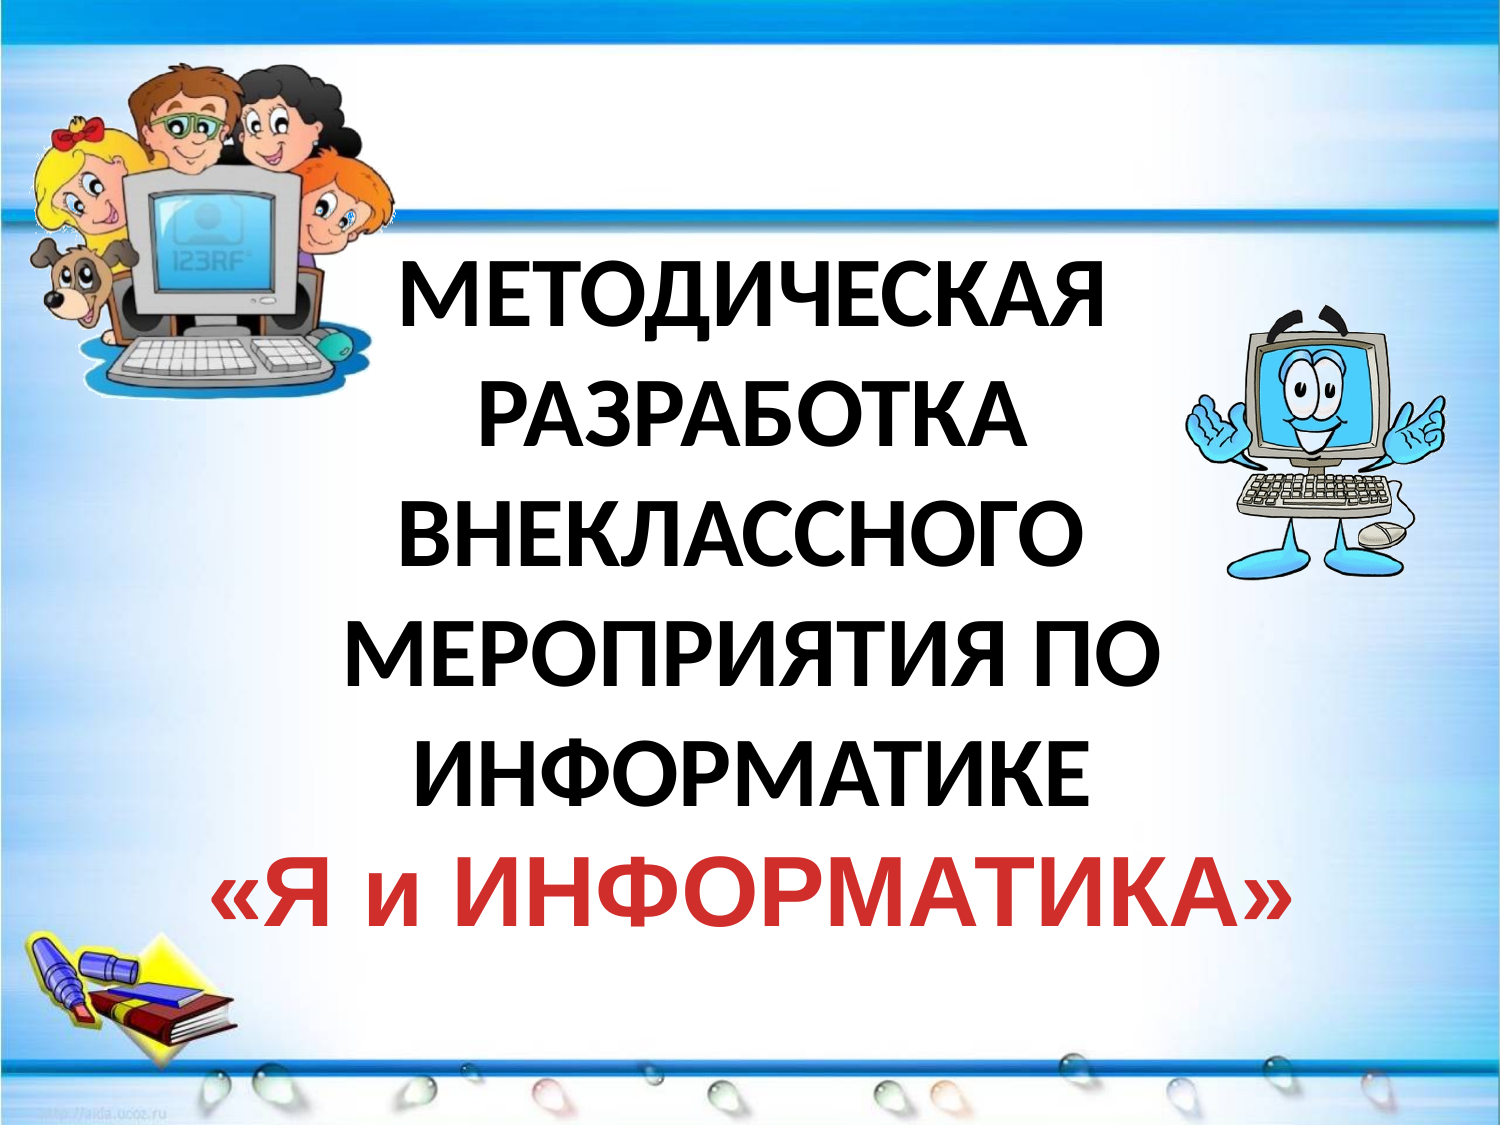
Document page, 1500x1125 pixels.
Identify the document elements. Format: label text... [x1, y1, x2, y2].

title МЕТОДИЧЕСКАЯ РАЗРАБОТКА ВНЕКЛАССНОГО МЕРОПРИЯТИЯ ПО ИНФОРМАТИКЕ «Я и ИНФОРМАТИКА» [114, 405, 1390, 648]
picture [0, 0, 1500, 1125]
